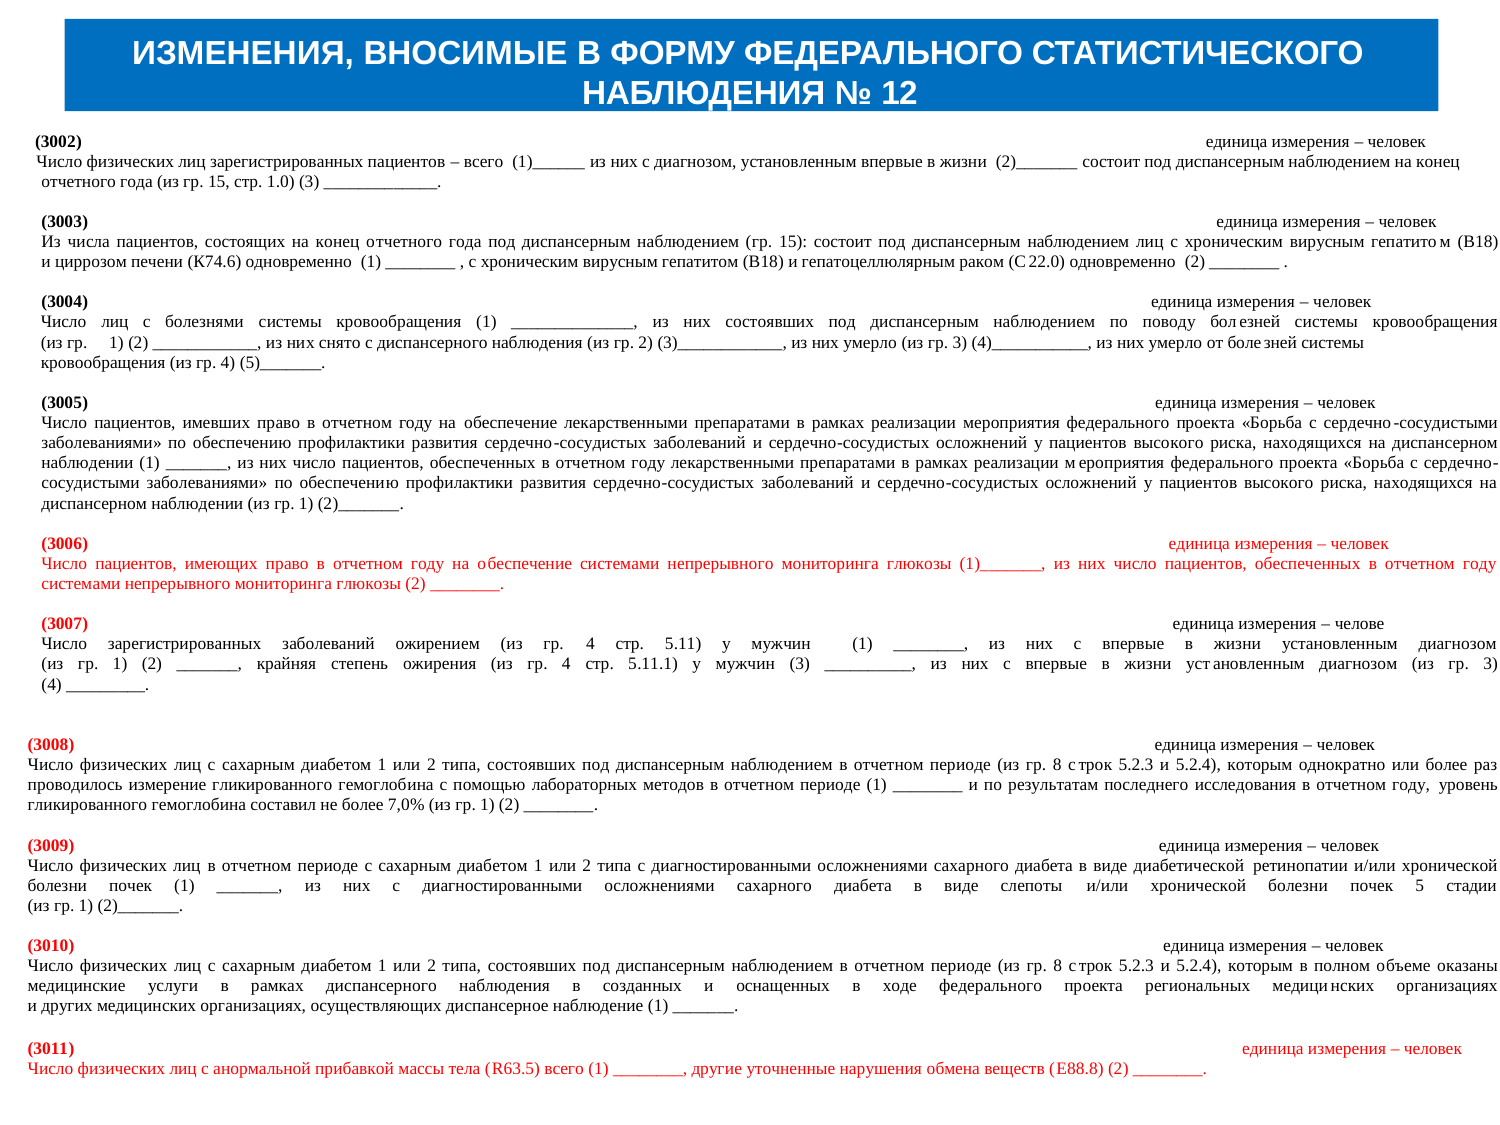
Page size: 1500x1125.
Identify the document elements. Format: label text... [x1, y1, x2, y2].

text_box ИЗМЕНЕНИЯ, ВНОСИМЫЕ В ФОРМУ ФЕДЕРАЛЬНОГО СТАТИСТИЧЕСКОГО НАБЛЮДЕНИЯ № 12 [64, 18, 1439, 112]
picture [0, 130, 1499, 1112]
